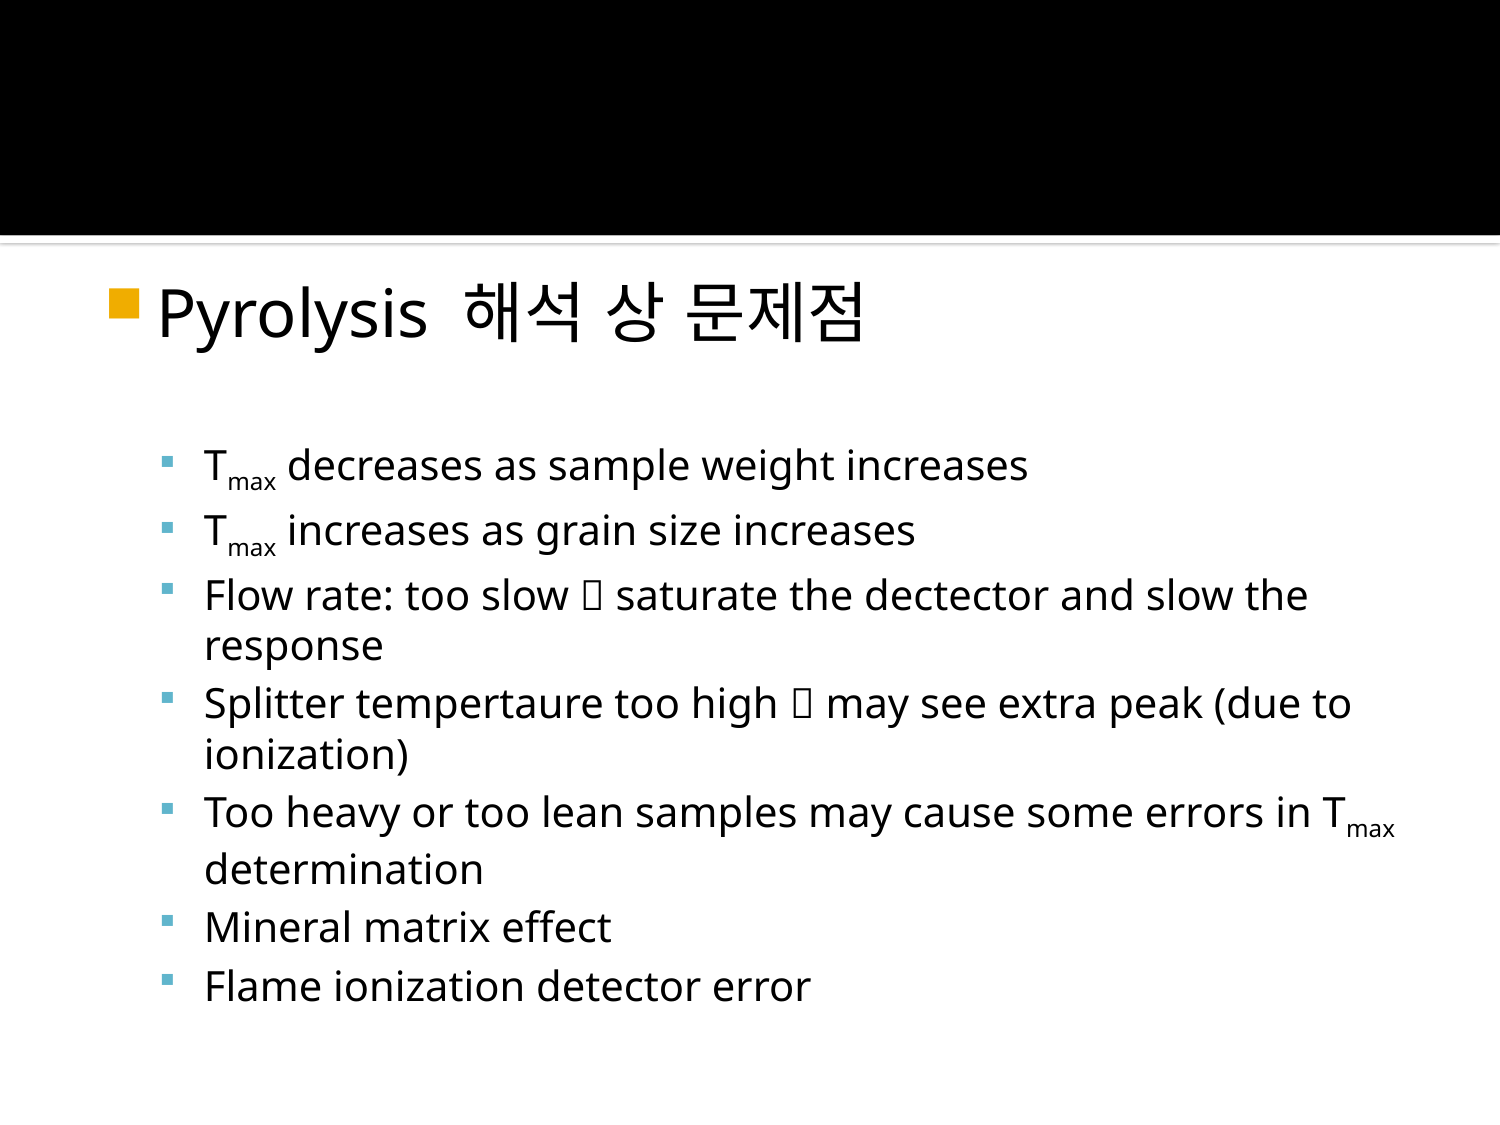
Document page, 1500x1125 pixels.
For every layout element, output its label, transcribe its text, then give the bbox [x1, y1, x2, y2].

list Pyrolysis 해석 상 문제점 Tmax decreases as sample weight increases Tmax increases as grain size increases Flow rate: too slow  saturate the dectector and slow the response Splitter tempertaure too high  may see extra peak (due to ionization) Too heavy or too lean samples may cause some errors in Tmax determination Mineral matrix effect Flame ionization detector error [75, 255, 1425, 1050]
